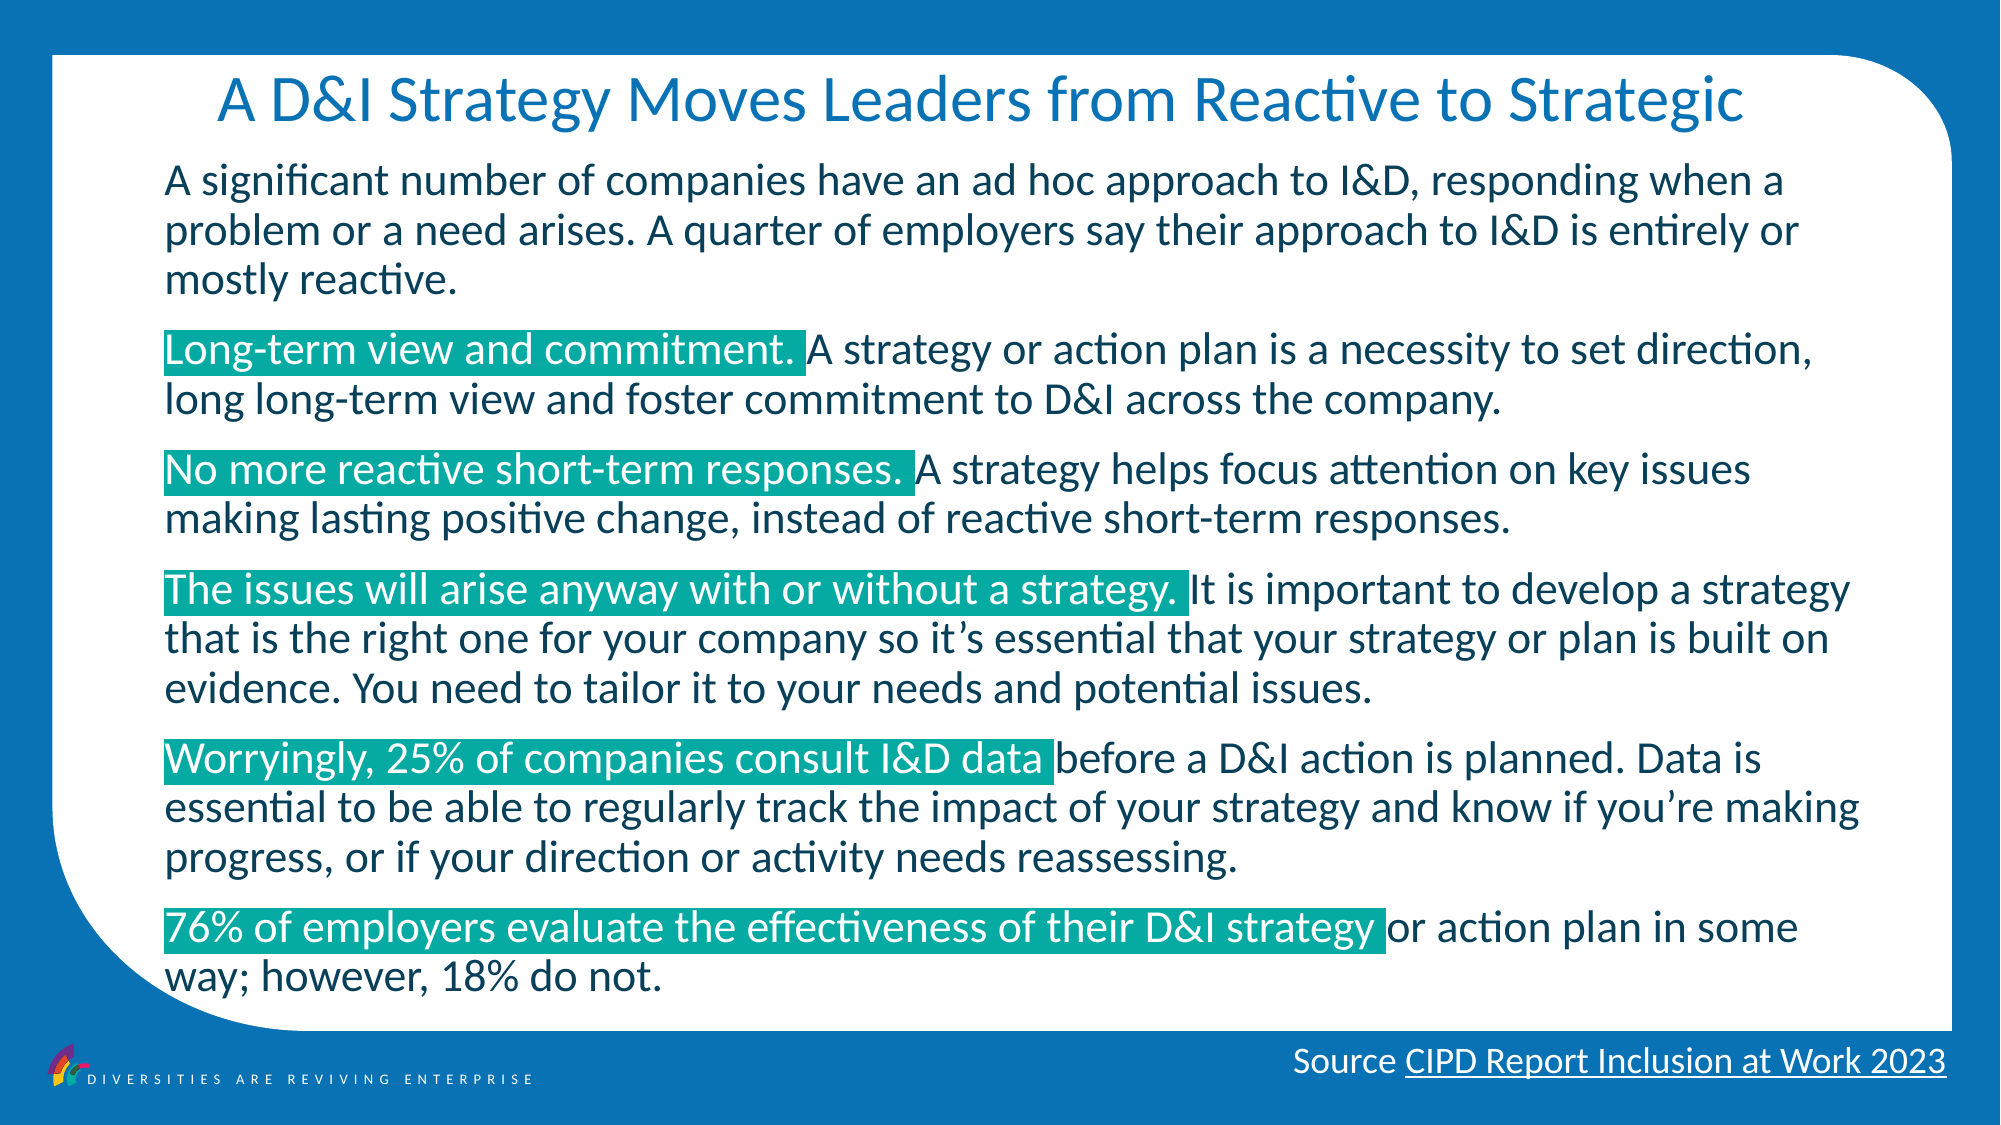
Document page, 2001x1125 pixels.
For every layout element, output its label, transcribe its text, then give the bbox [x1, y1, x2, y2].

list A significant number of companies have an ad hoc approach to I&D, responding when a problem or a need arises. A quarter of employers say their approach to I&D is entirely or mostly reactive. Long-term view and commitment. A strategy or action plan is a necessity to set direction, long long-term view and foster commitment to D&I across the company. No more reactive short-term responses. A strategy helps focus attention on key issues making lasting positive change, instead of reactive short-term responses. The issues will arise anyway with or without a strategy. It is important to develop a strategy that is the right one for your company so it’s essential that your strategy or plan is built on evidence. You need to tailor it to your needs and potential issues. Worryingly, 25% of companies consult I&D data before a D&I action is planned. Data is essential to be able to regularly track the impact of your strategy and know if you’re making progress, or if your direction or activity needs reassessing. 76% of employers evaluate the effectiveness of their D&I strategy or action plan in some way; however, 18% do not. [149, 148, 1888, 781]
text_box Source CIPD Report Inclusion at Work 2023 [1278, 1028, 2000, 1089]
list A D&I Strategy Moves Leaders from Reactive to Strategic [112, 56, 1851, 188]
